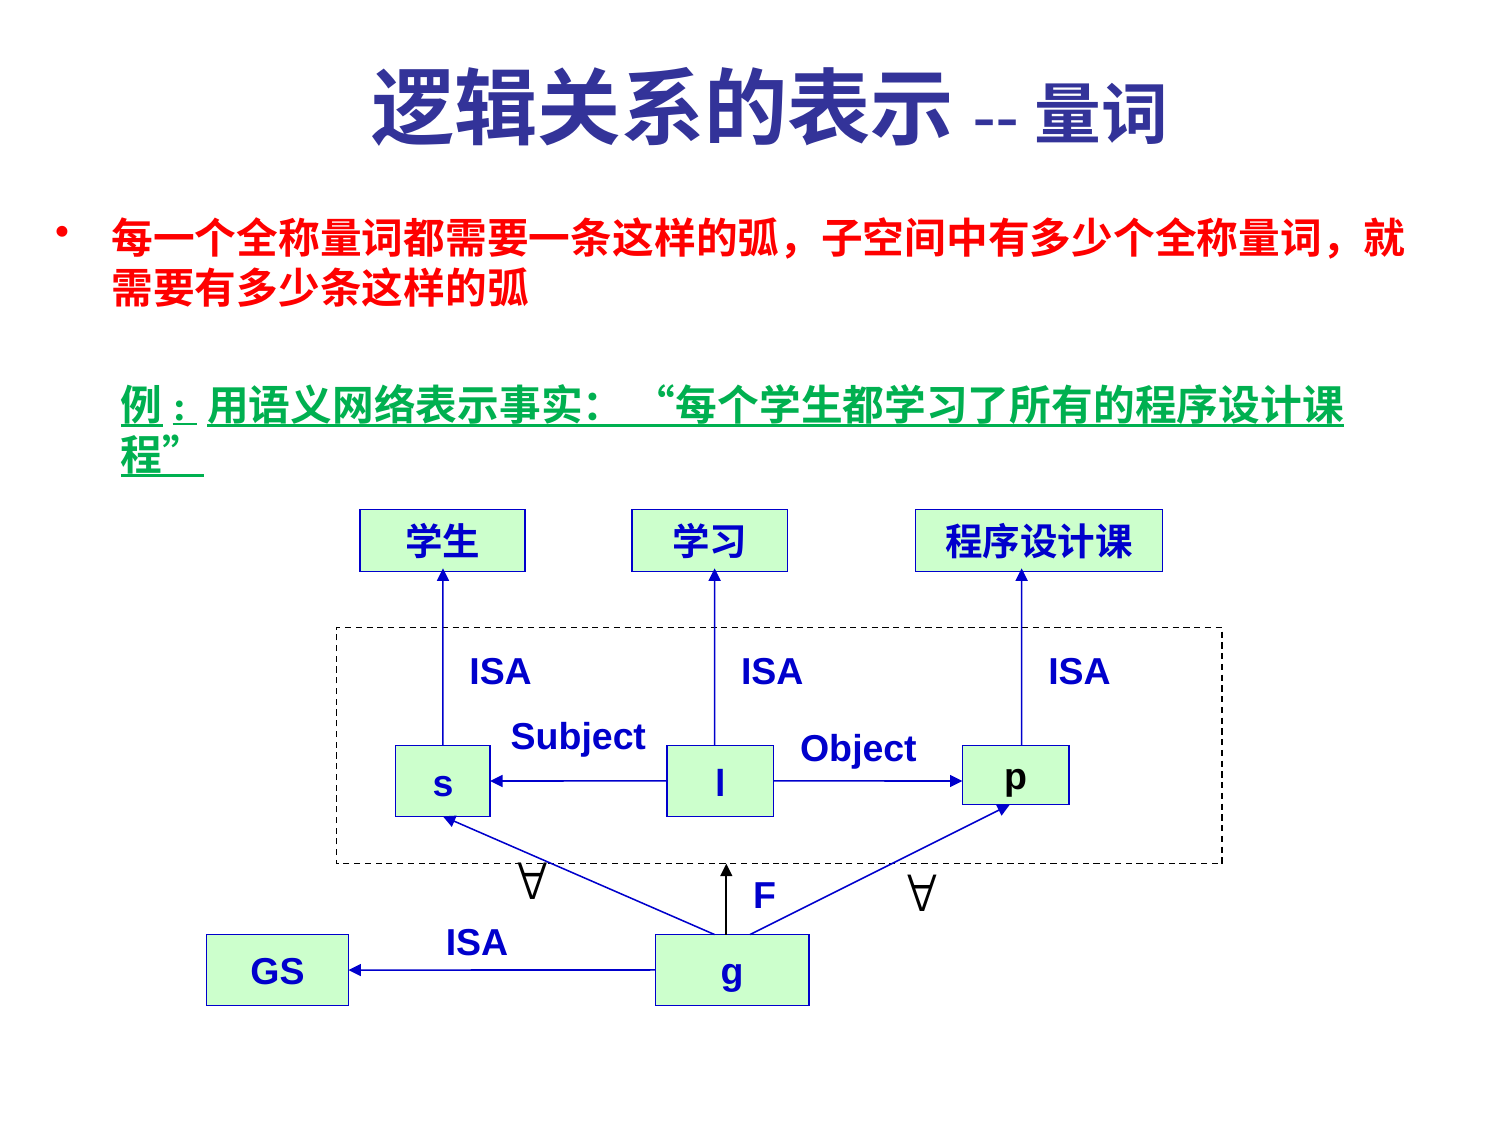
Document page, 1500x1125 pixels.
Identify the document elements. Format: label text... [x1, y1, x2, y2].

text_box Object [797, 721, 927, 771]
text_box [1015, 568, 1028, 746]
text_box F [738, 863, 798, 924]
text_box 学生 [360, 509, 525, 572]
text_box [442, 815, 521, 850]
text_box [490, 774, 668, 788]
text_box [708, 568, 721, 746]
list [501, 851, 557, 912]
text_box [773, 774, 963, 788]
text_box 学习 [631, 509, 788, 572]
text_box ISA [454, 639, 585, 699]
text_box ISA [726, 639, 833, 699]
text_box Subject [501, 710, 656, 759]
text_box [720, 863, 733, 935]
text_box [455, 782, 998, 864]
list 每一个全称量词都需要一条这样的弧，子空间中有多少个全称量词，就需要有多少条这样的弧 例: 用语义网络表示事实： “每个学生都学习了所有的程序设计课程” [40, 204, 1424, 1025]
text_box ISA [1033, 639, 1129, 699]
text_box l [667, 745, 774, 817]
text_box p [962, 745, 1069, 805]
text_box GS [206, 934, 349, 1006]
text_box s [395, 745, 491, 817]
title 逻辑关系的表示--量词 [94, 31, 1445, 180]
text_box [898, 627, 1223, 864]
text_box [715, 627, 1021, 780]
text_box g [655, 934, 809, 1006]
text_box [436, 568, 450, 746]
text_box 程序设计课 [915, 509, 1163, 572]
text_box [894, 804, 1010, 862]
text_box ISA [430, 910, 538, 971]
text_box [444, 627, 714, 780]
text_box [348, 963, 430, 977]
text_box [891, 863, 947, 923]
text_box [336, 627, 517, 864]
